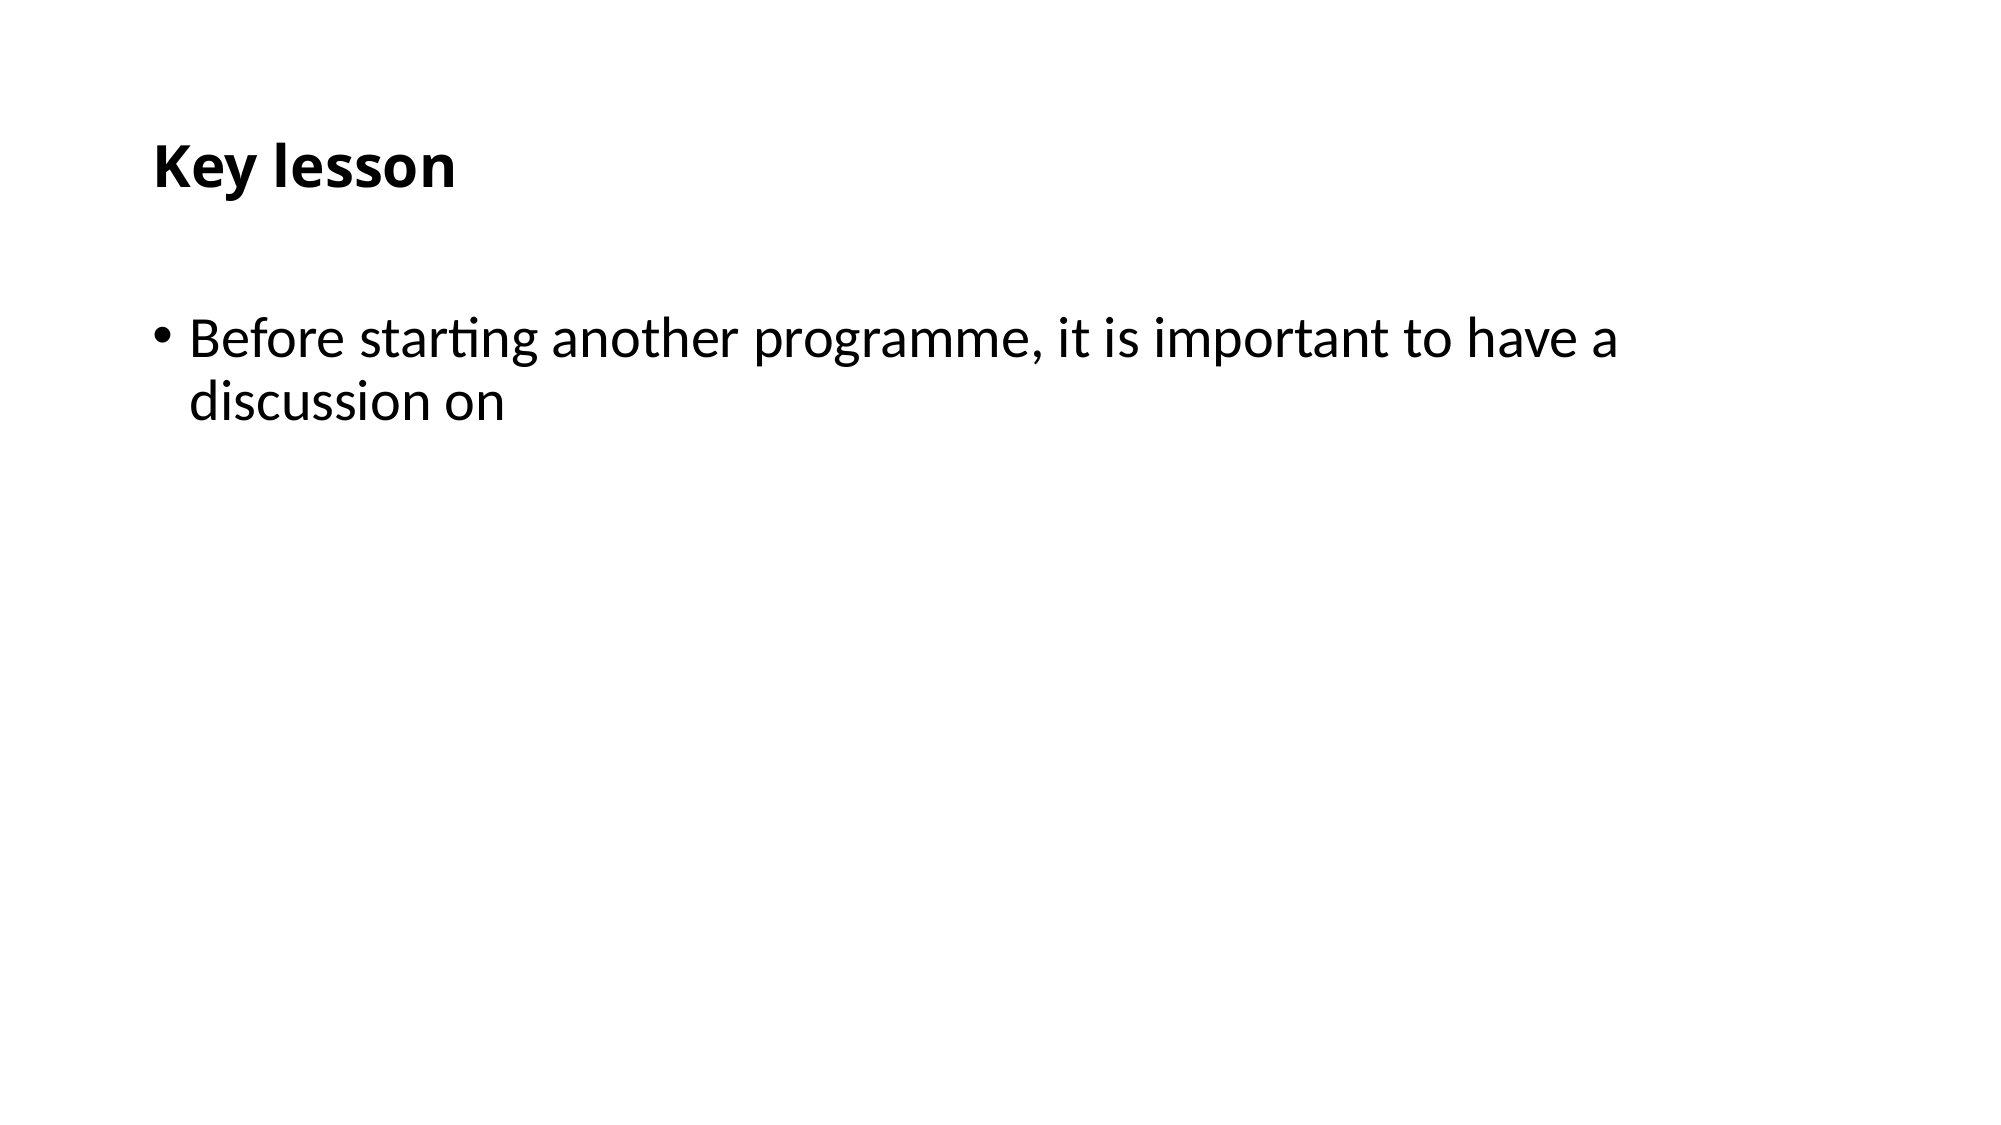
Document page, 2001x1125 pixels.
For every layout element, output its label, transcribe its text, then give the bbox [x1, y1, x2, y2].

list Before starting another programme, it is important to have a discussion on [137, 299, 1863, 1014]
title Key lesson [137, 59, 1863, 278]
